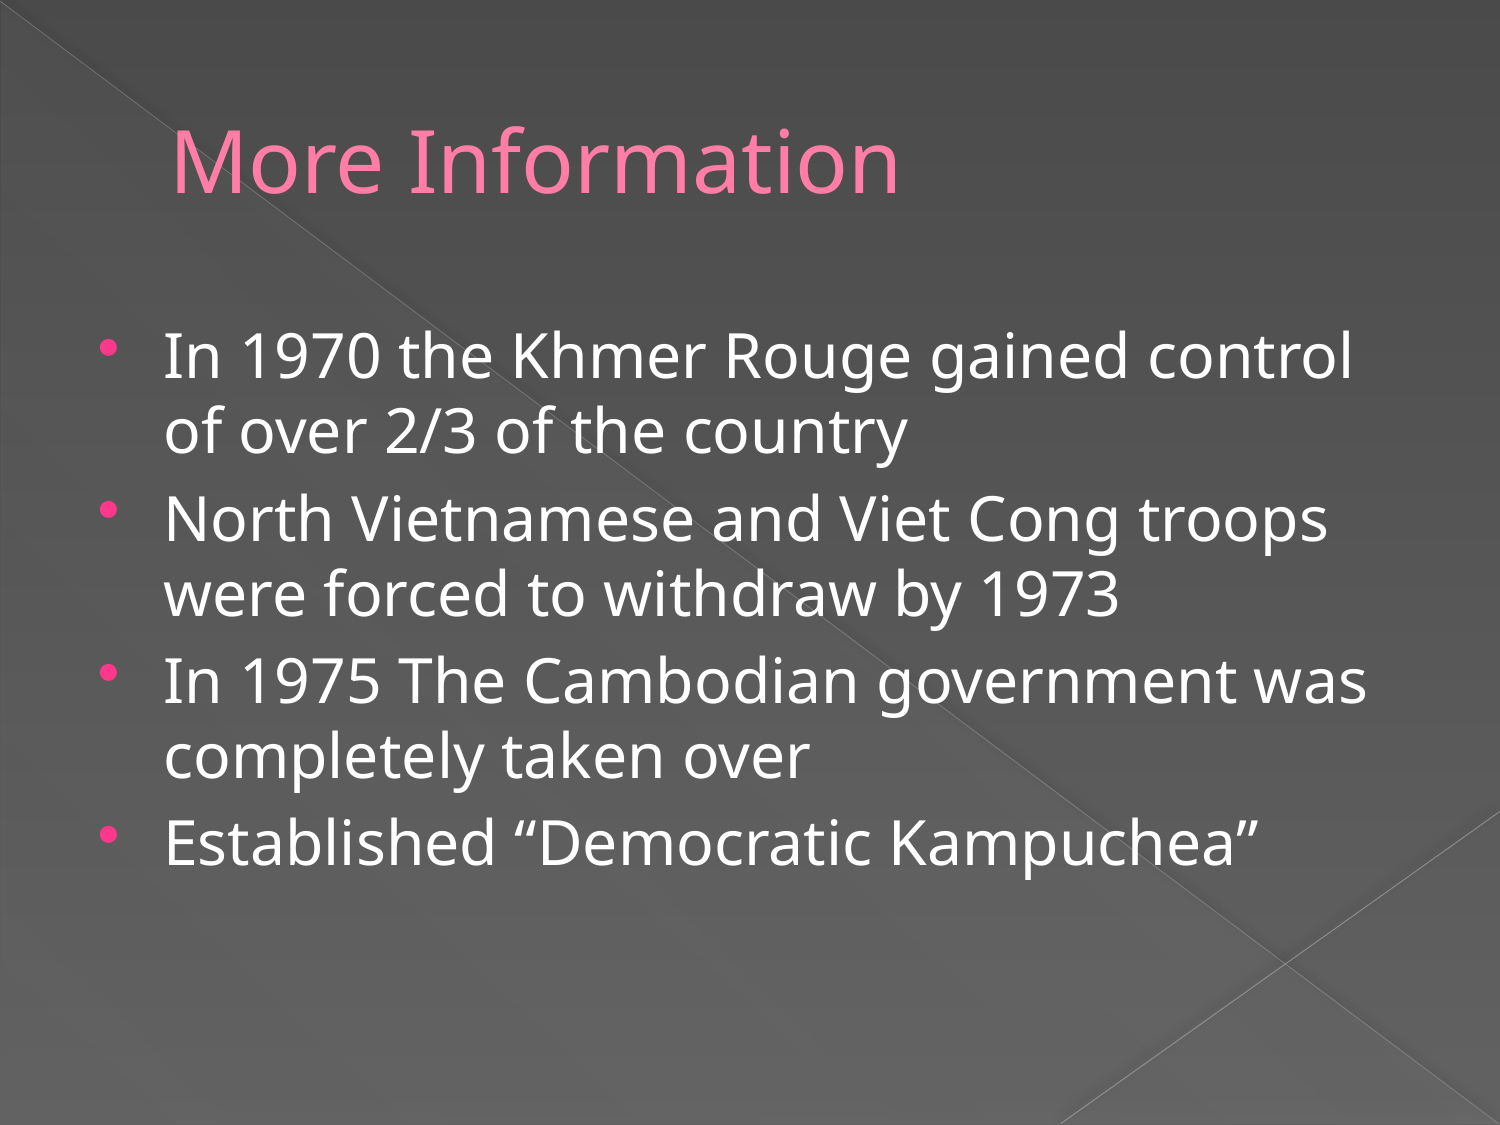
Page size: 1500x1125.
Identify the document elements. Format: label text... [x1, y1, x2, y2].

list In 1970 the Khmer Rouge gained control of over 2/3 of the country North Vietnamese and Viet Cong troops were forced to withdraw by 1973 In 1975 The Cambodian government was completely taken over Established “Democratic Kampuchea” [75, 308, 1425, 1059]
title More Information [75, 43, 1425, 274]
